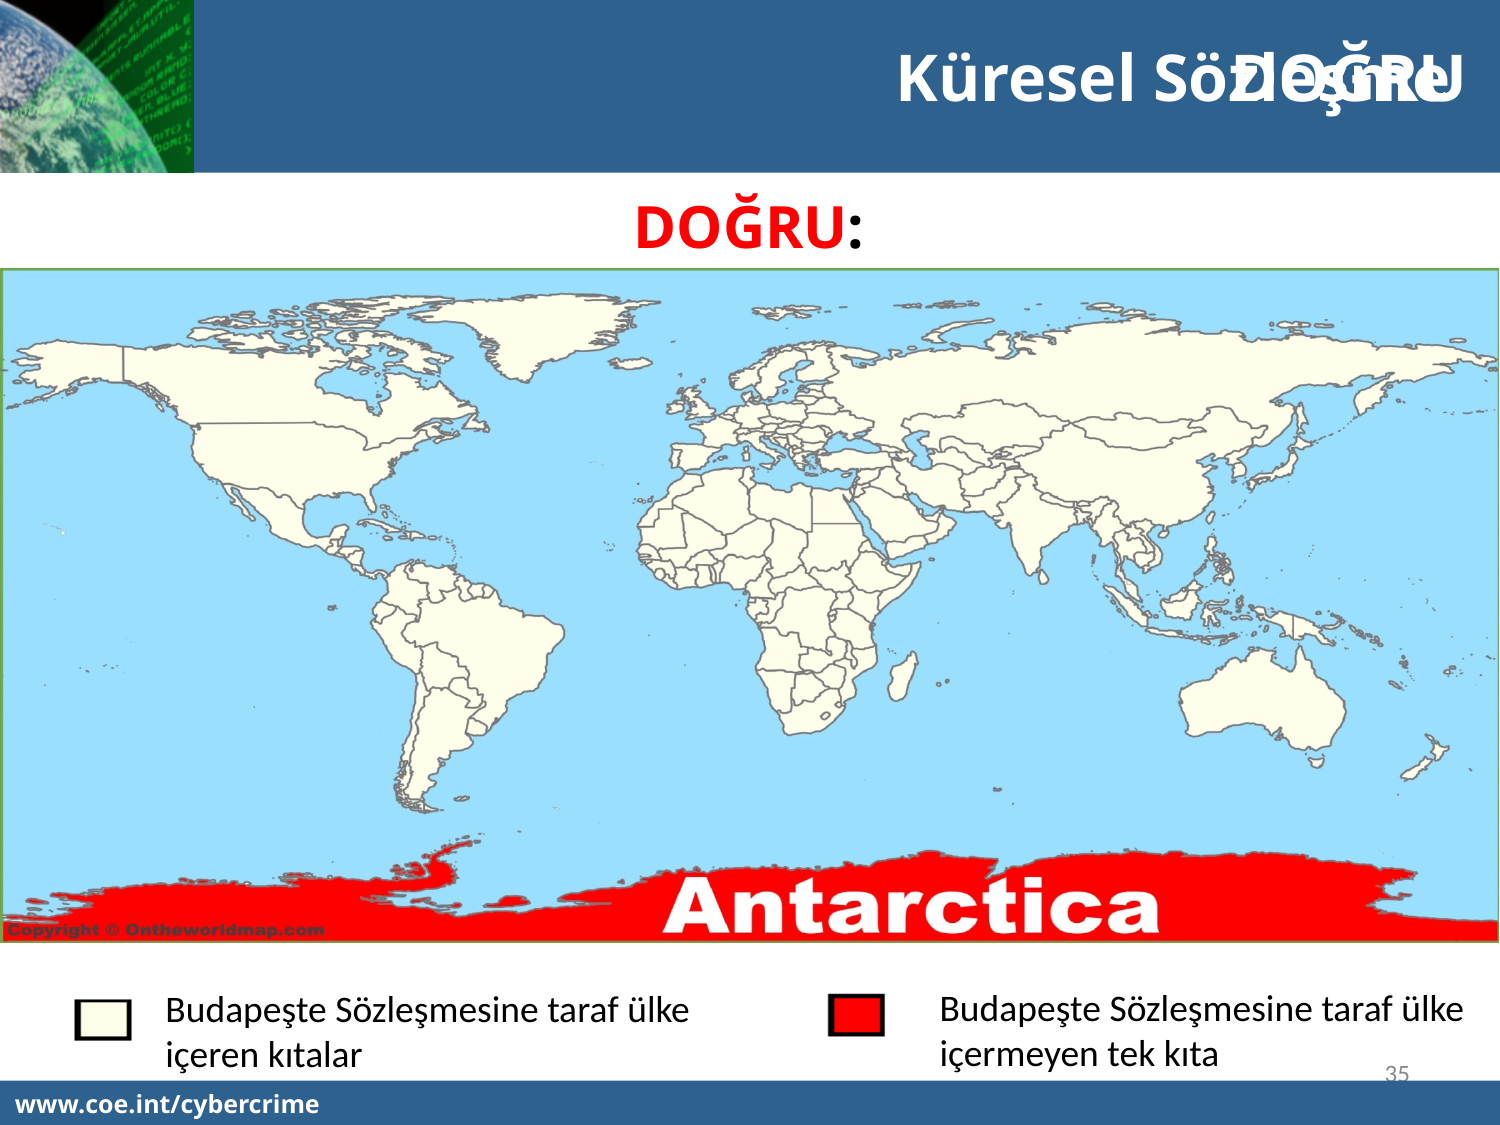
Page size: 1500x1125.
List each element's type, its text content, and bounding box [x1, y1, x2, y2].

text_box DOĞRU: [365, 183, 1134, 267]
text_box www.coe.int/cybercrime [0, 1079, 1500, 1125]
text_box [197, 0, 1500, 175]
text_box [0, 268, 1500, 1073]
picture [0, 0, 194, 173]
text_box Küresel Sözleşme [206, 29, 1483, 122]
